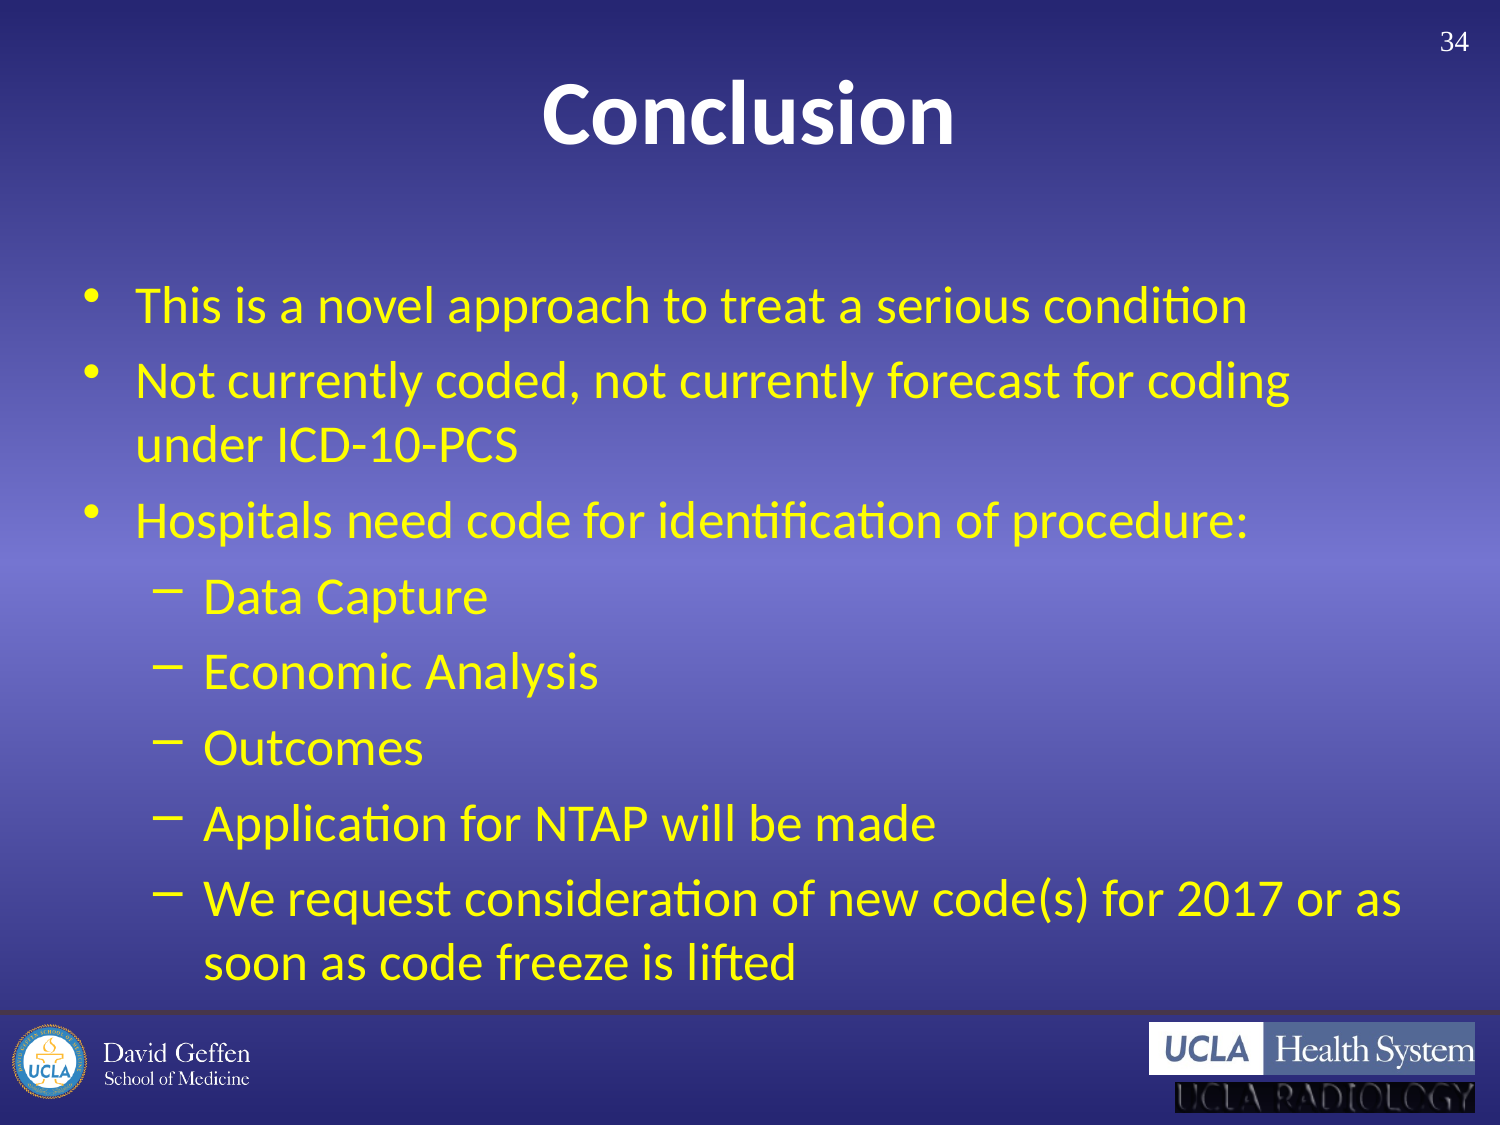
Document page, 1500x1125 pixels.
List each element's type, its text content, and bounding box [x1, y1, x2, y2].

picture [99, 1028, 250, 1095]
slide_number 34 [1425, 15, 1500, 75]
picture [1149, 1022, 1475, 1075]
list This is a novel approach to treat a serious condition Not currently coded, not currently forecast for coding under ICD-10-PCS Hospitals need code for identification of procedure: Data Capture Economic Analysis Outcomes Application for NTAP will be made We request consideration of new code(s) for 2017 or as soon as code freeze is lifted [74, 261, 1426, 1009]
title Conclusion [74, 44, 1426, 261]
picture [12, 1024, 88, 1099]
picture [1175, 1082, 1475, 1113]
